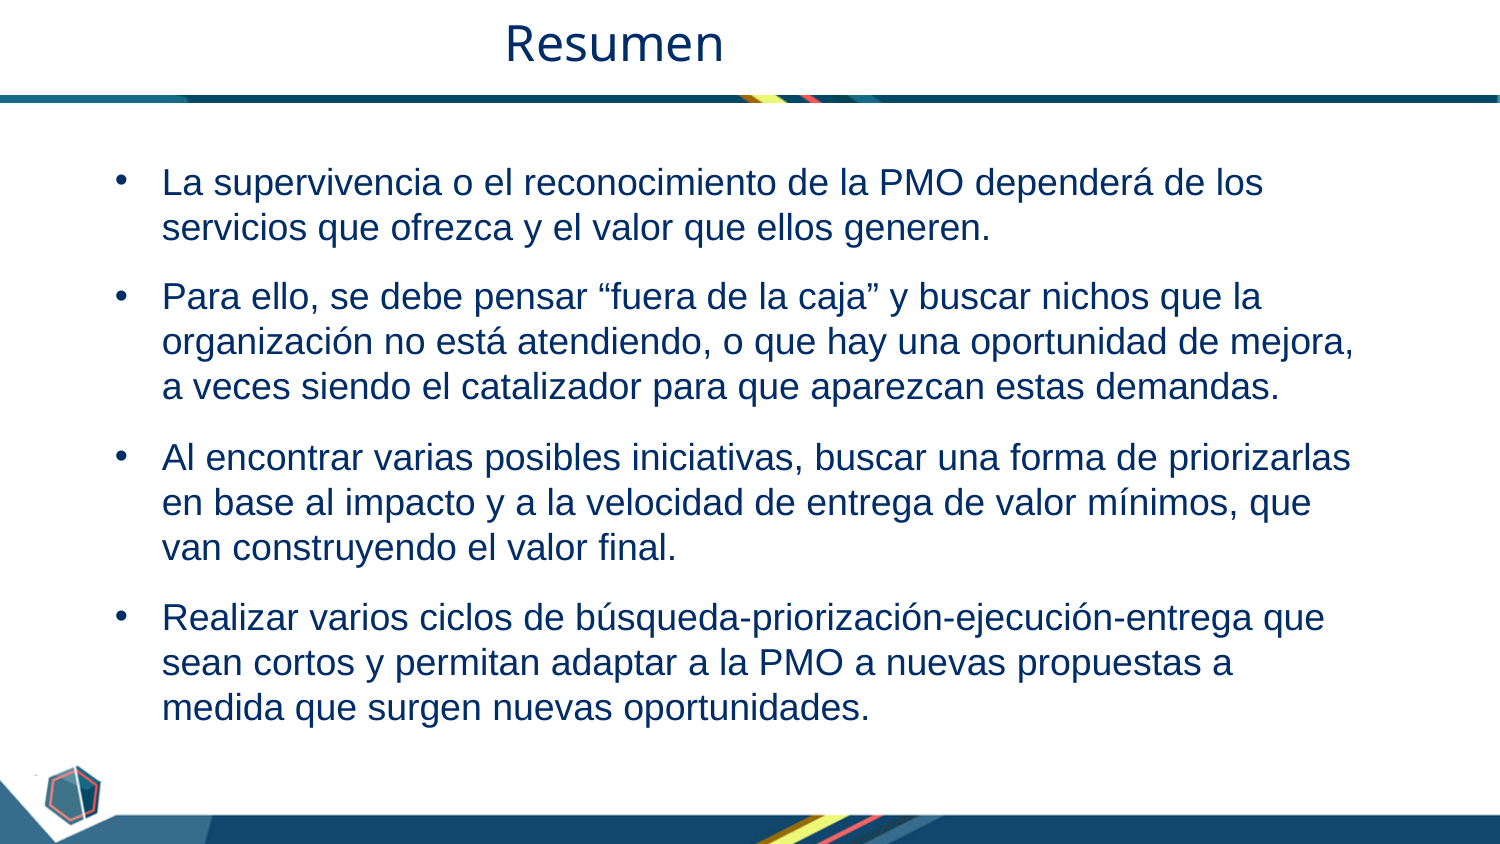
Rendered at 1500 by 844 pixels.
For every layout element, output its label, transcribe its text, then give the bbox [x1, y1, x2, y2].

picture [0, 0, 1500, 563]
text_box La supervivencia o el reconocimiento de la PMO dependerá de los servicios que ofrezca y el valor que ellos generen. Para ello, se debe pensar “fuera de la caja” y buscar nichos que la organización no está atendiendo, o que hay una oportunidad de mejora, a veces siendo el catalizador para que aparezcan estas demandas. Al encontrar varias posibles iniciativas, buscar una forma de priorizarlas en base al impacto y a la velocidad de entrega de valor mínimos, que van construyendo el valor final. Realizar varios ciclos de búsqueda-priorización-ejecución-entrega que sean cortos y permitan adaptar a la PMO a nuevas propuestas a medida que surgen nuevas oportunidades. [100, 150, 1376, 735]
text_box Resumen [490, 3, 1471, 80]
picture [0, 694, 1500, 844]
